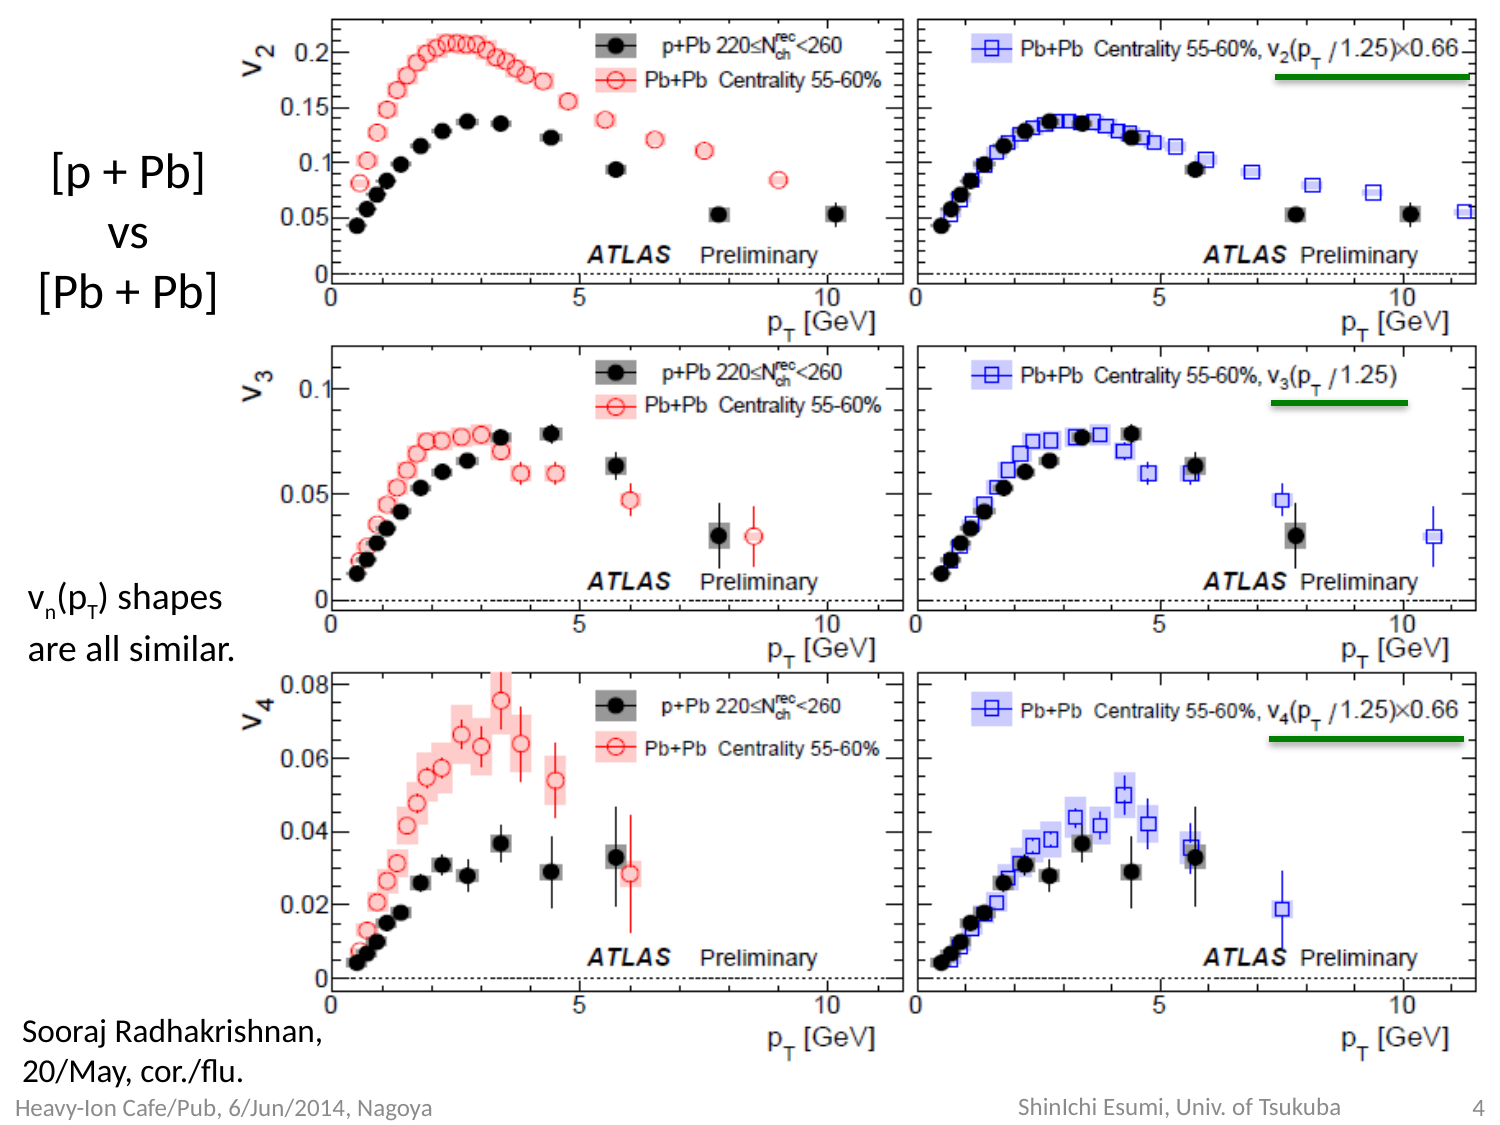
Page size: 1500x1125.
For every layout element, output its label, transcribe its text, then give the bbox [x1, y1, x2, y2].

footer ShinIchi Esumi, Univ. of Tsukuba [966, 1086, 1393, 1125]
text_box [p + Pb] vs [Pb + Pb] [13, 131, 228, 327]
slide_number 4 [1393, 1086, 1500, 1125]
picture [233, 14, 1500, 1068]
text_box vn(pT) shapes are all similar. [12, 565, 228, 677]
slide_number Heavy-Ion Cafe/Pub, 6/Jun/2014, Nagoya [0, 1087, 472, 1125]
text_box Sooraj Radhakrishnan, 20/May, cor./flu. [7, 1001, 356, 1097]
